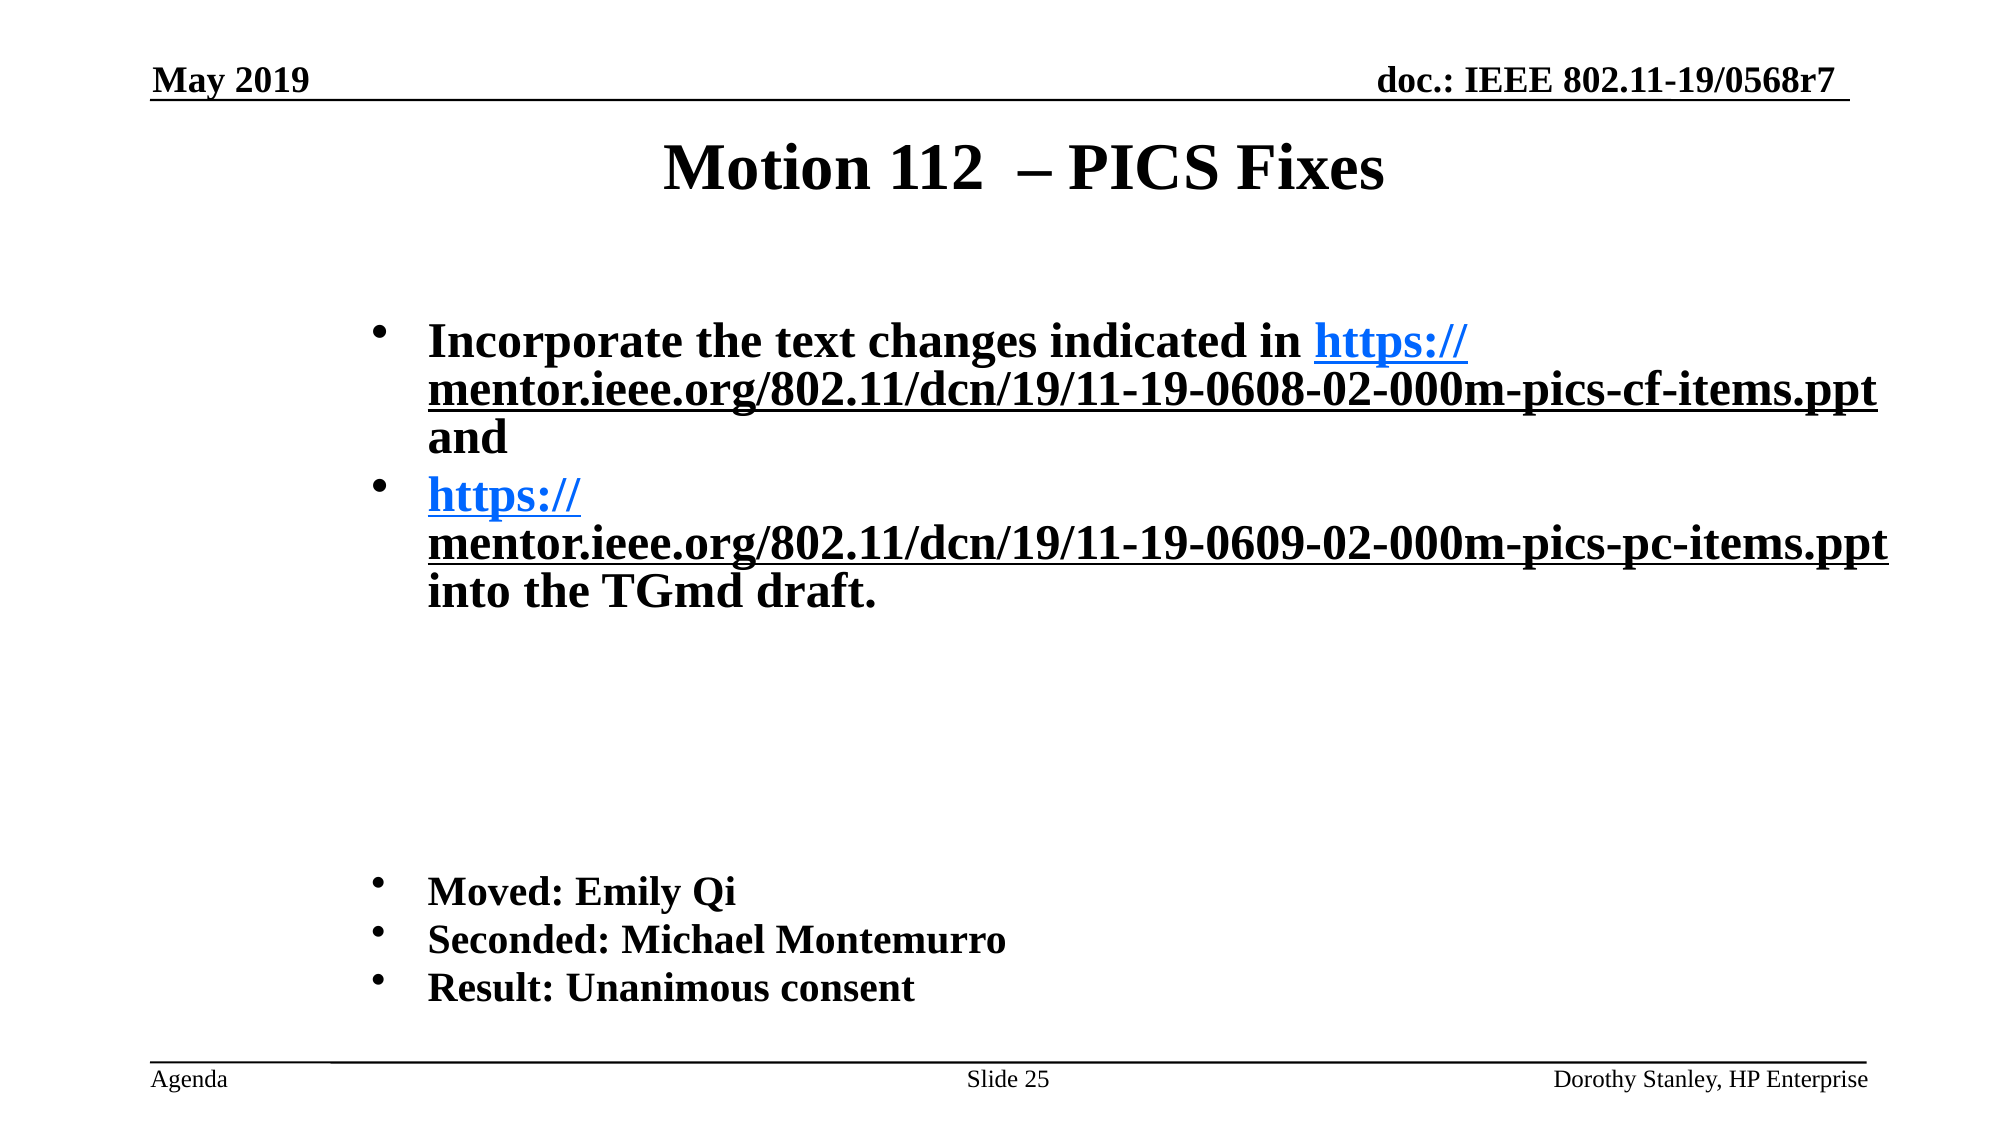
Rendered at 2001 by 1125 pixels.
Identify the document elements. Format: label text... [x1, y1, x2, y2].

footer Dorothy Stanley, HP Enterprise [1549, 1062, 1869, 1093]
list Incorporate the text changes indicated in https://mentor.ieee.org/802.11/dcn/19/11-19-0608-02-000m-pics-cf-items.ppt and https://mentor.ieee.org/802.11/dcn/19/11-19-0609-02-000m-pics-pc-items.ppt into the TGmd draft. Moved: Emily Qi Seconded: Michael Montemurro Result: Unanimous consent [356, 251, 1911, 1002]
slide_number Slide 25 [966, 1062, 1051, 1093]
title Motion 112 – PICS Fixes [200, 75, 1850, 250]
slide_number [152, 54, 567, 100]
